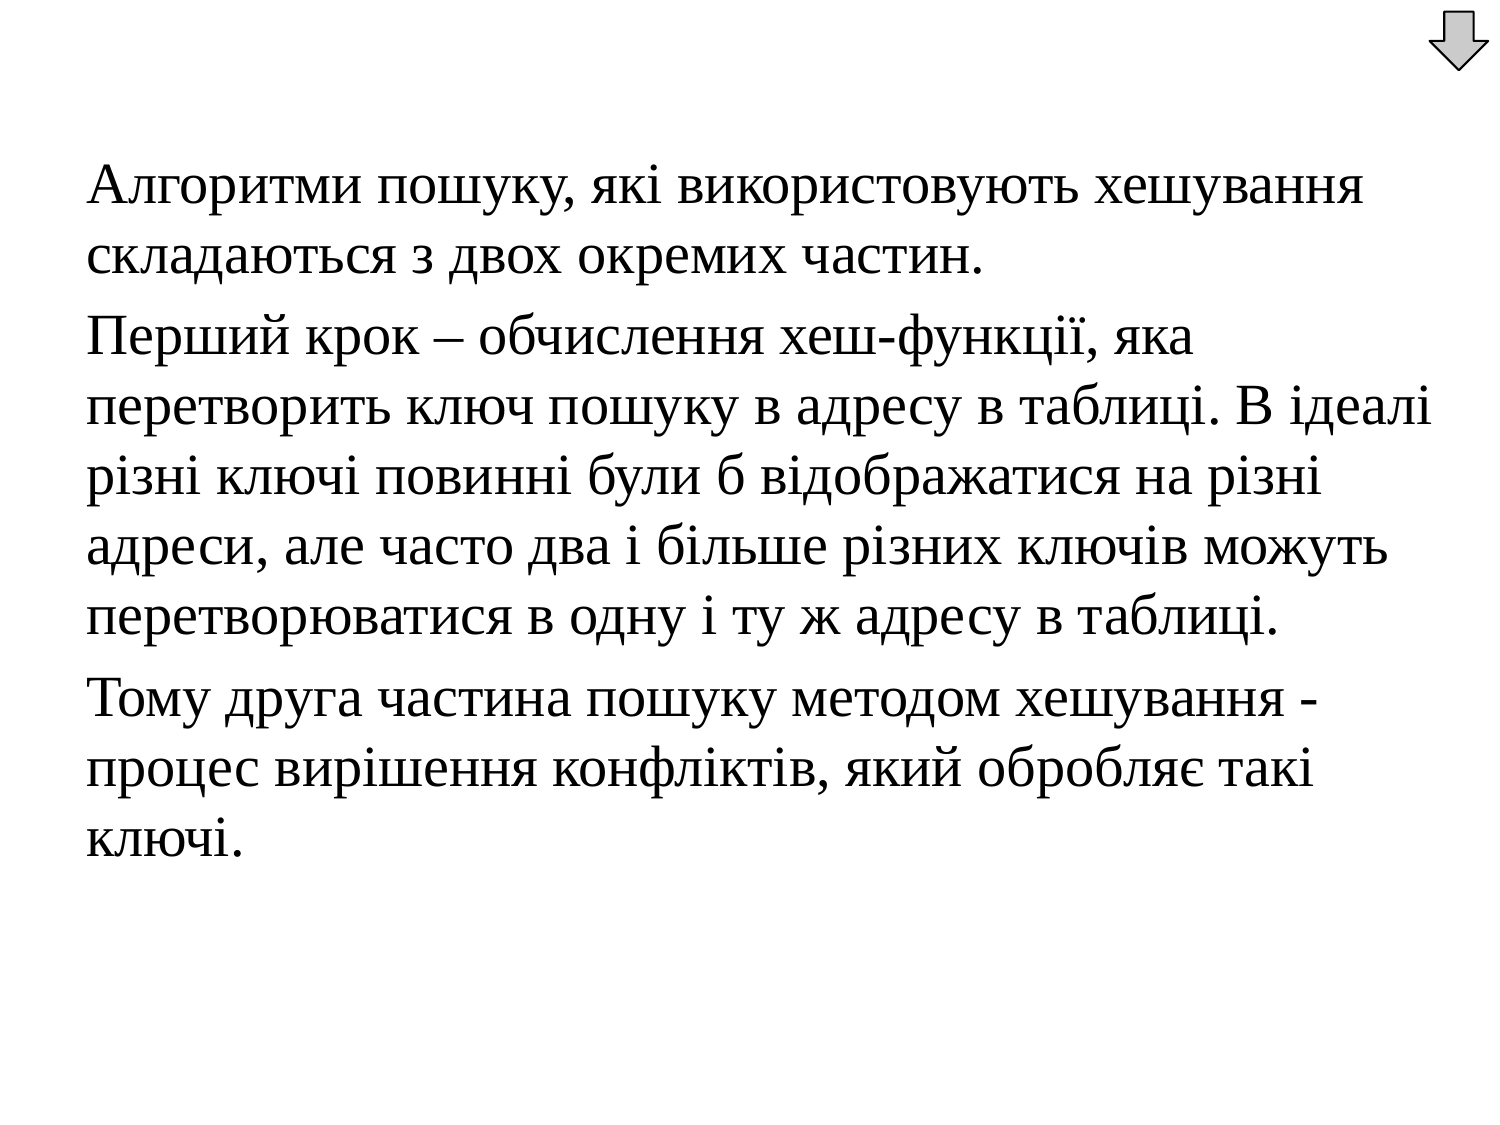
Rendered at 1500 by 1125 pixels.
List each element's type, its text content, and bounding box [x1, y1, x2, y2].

text_box [1429, 11, 1489, 71]
list Алгоритми пошуку, які використовують хешування складаються з двох окремих частин. Перший крок – обчислення хеш-функції, яка перетворить ключ пошуку в адресу в таблиці. В ідеалі різні ключі повинні були б відображатися на різні адреси, але часто два і більше різних ключів можуть перетворюватися в одну і ту ж адресу в таблиці. Тому друга частина пошуку методом хешування - процес вирішення конфліктів, який обробляє такі ключі. [0, 136, 1500, 1125]
